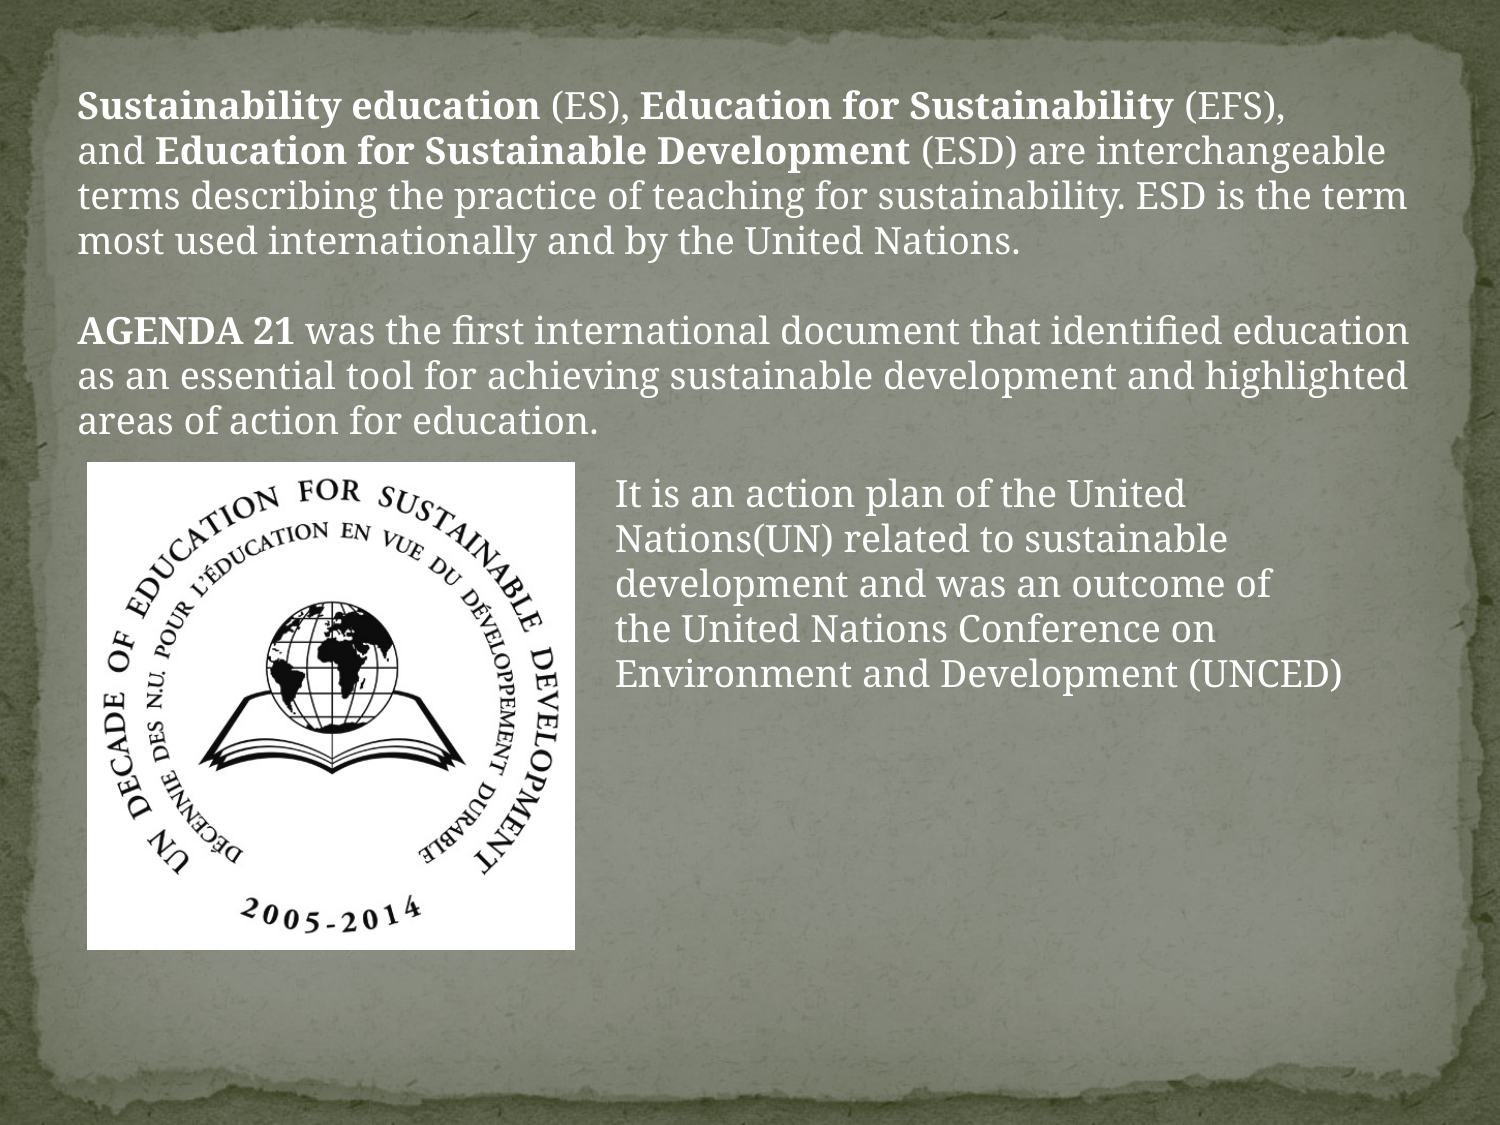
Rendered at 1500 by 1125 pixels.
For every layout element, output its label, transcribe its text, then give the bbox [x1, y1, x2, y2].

text_box It is an action plan of the United Nations(UN) related to sustainable development and was an outcome of the United Nations Conference on Environment and Development (UNCED) [600, 462, 1400, 703]
picture [87, 462, 576, 951]
text_box Sustainability education (ES), Education for Sustainability (EFS), and Education for Sustainable Development (ESD) are interchangeable terms describing the practice of teaching for sustainability. ESD is the term most used internationally and by the United Nations. AGENDA 21 was the first international document that identified education as an essential tool for achieving sustainable development and highlighted areas of action for education. [62, 74, 1450, 450]
